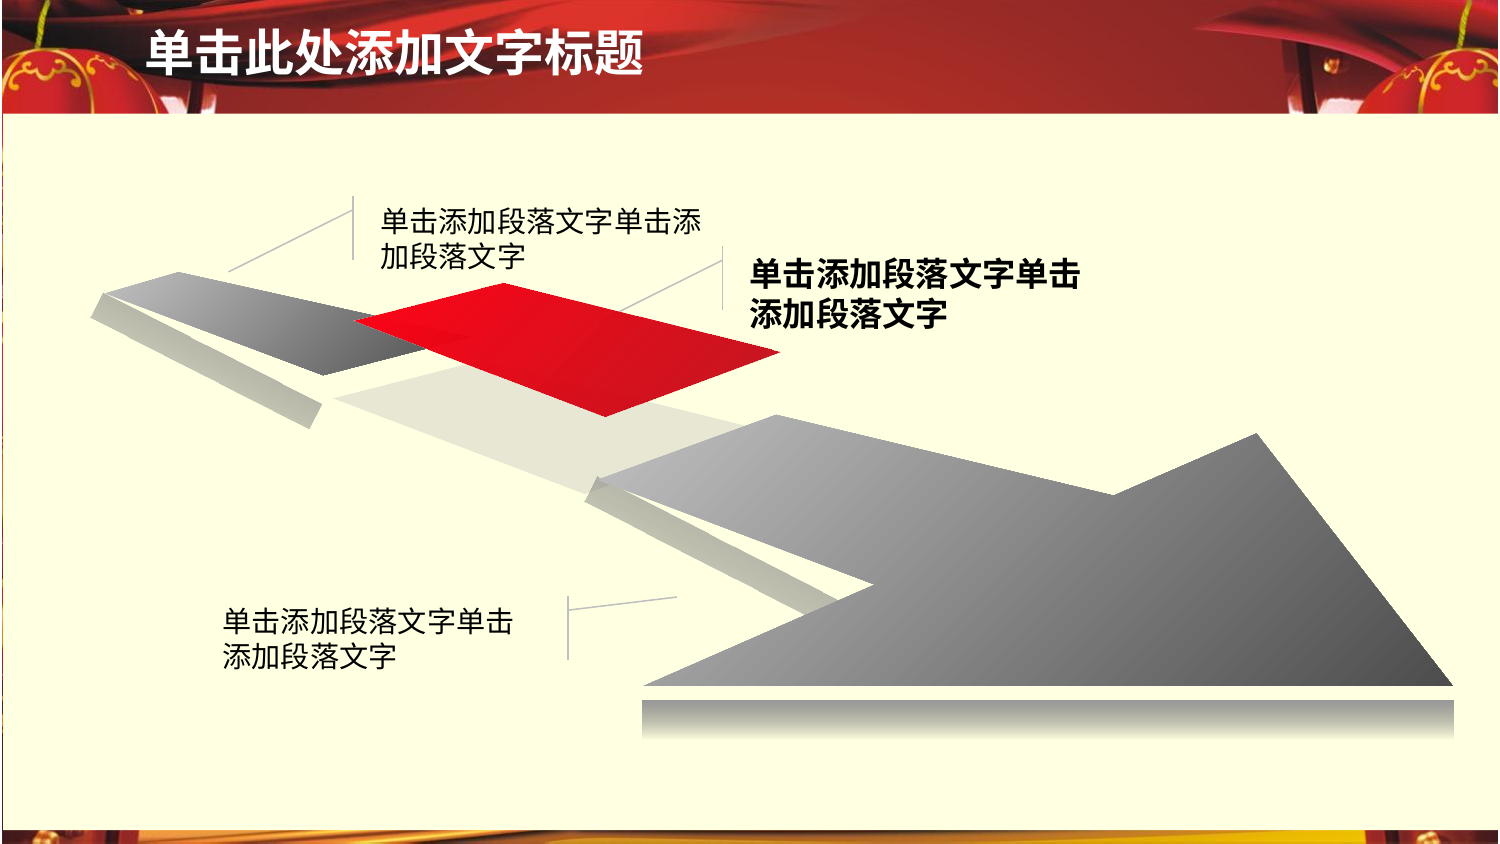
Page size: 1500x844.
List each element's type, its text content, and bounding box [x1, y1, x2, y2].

text_box 单击添加段落文字单击添加段落文字 [365, 196, 739, 260]
picture [2, 0, 1498, 844]
text_box 单击添加段落文字单击添加段落文字 [735, 246, 1109, 272]
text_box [83, 272, 1454, 740]
